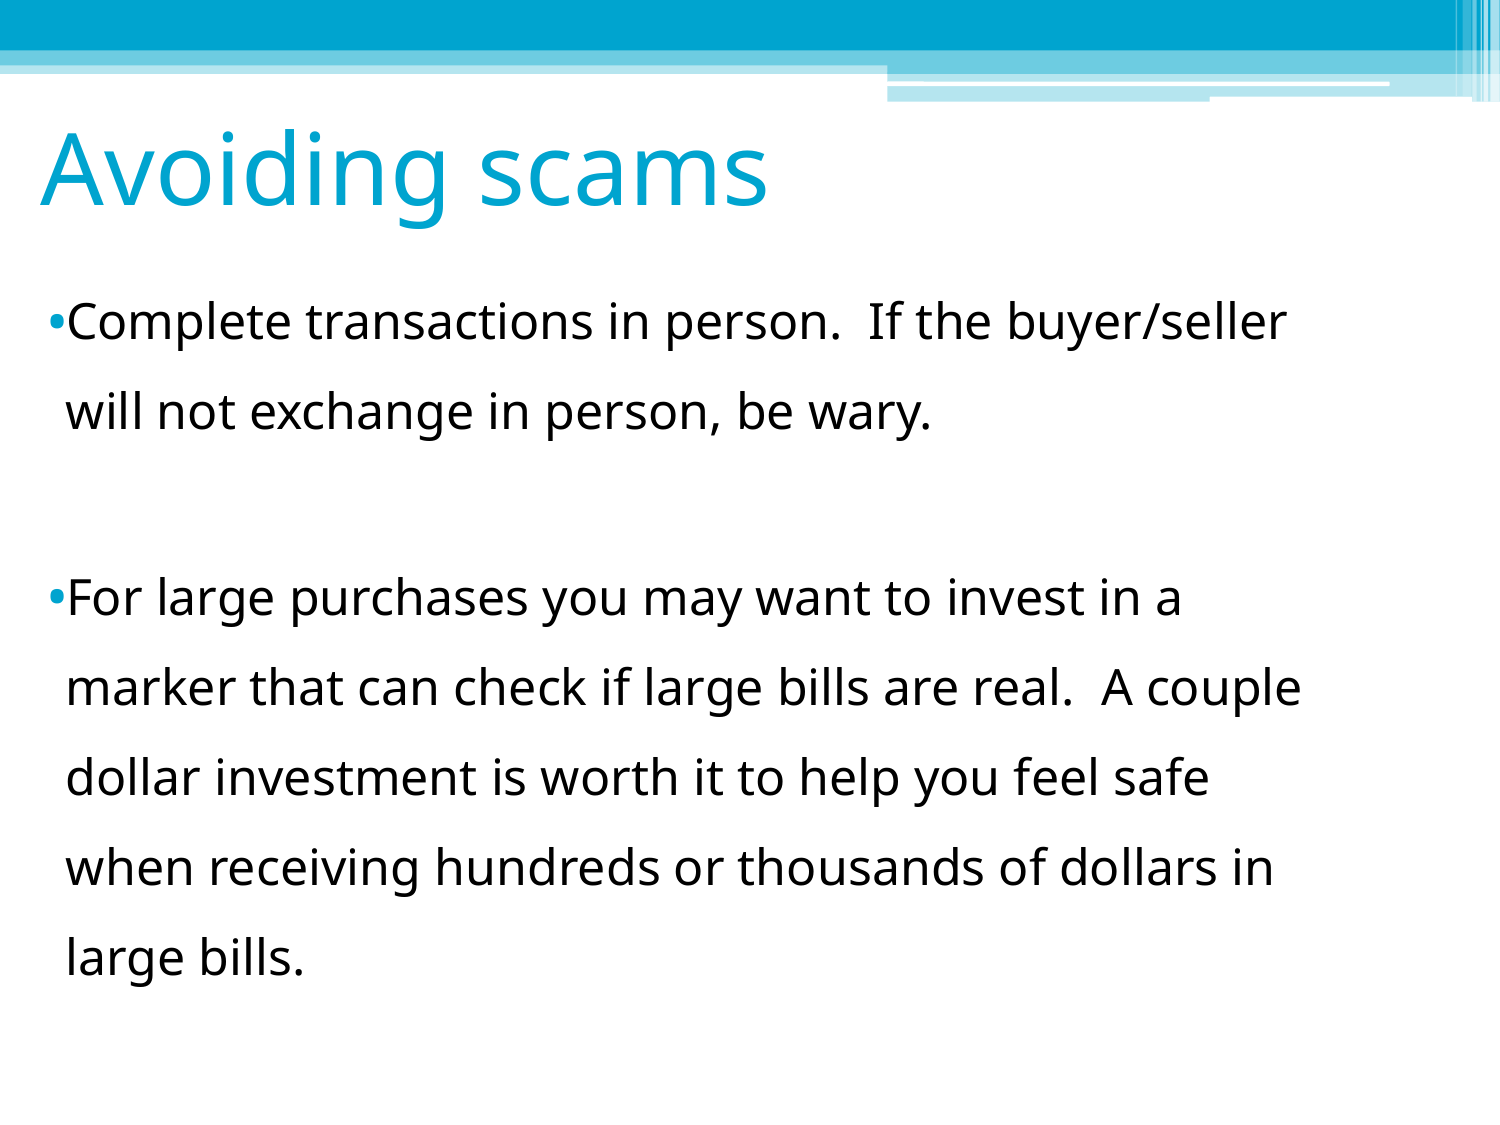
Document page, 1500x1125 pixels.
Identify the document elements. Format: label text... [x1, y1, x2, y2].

list Complete transactions in person. If the buyer/seller will not exchange in person, be wary. For large purchases you may want to invest in a marker that can check if large bills are real. A couple dollar investment is worth it to help you feel safe when receiving hundreds or thousands of dollars in large bills. [25, 253, 1325, 911]
title Avoiding scams [25, 77, 1376, 253]
